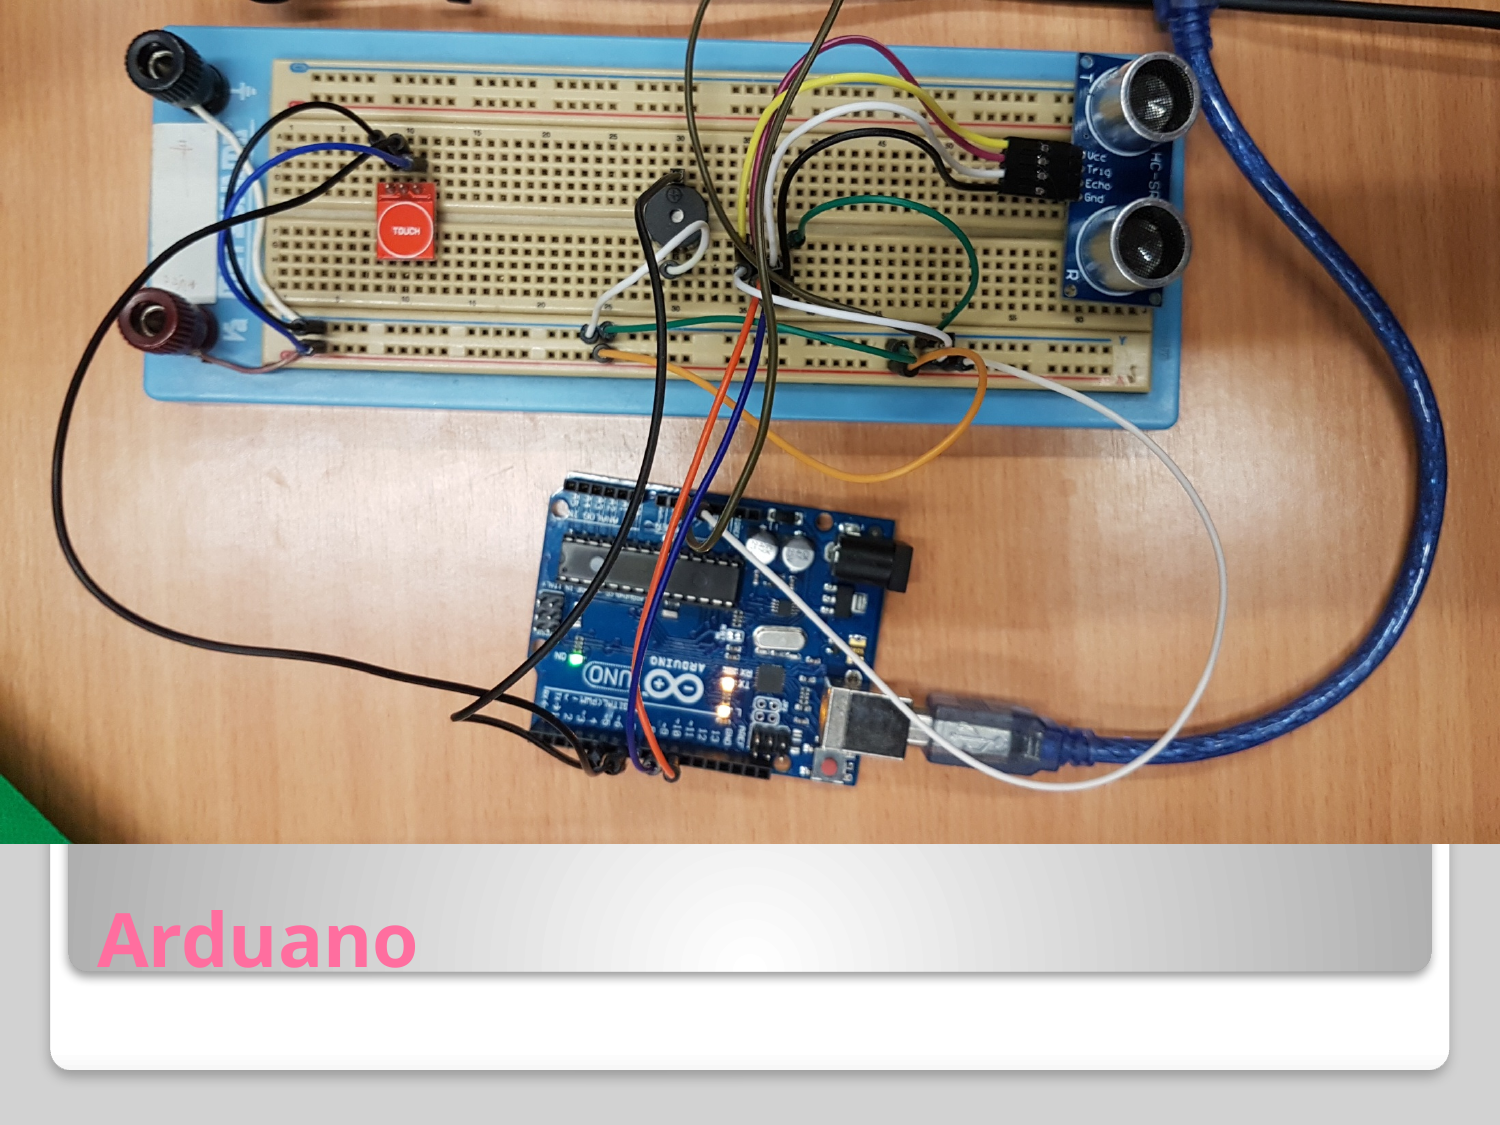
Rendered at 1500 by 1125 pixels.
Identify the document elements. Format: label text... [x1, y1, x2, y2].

title Arduano [82, 859, 1425, 990]
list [0, 0, 1500, 844]
